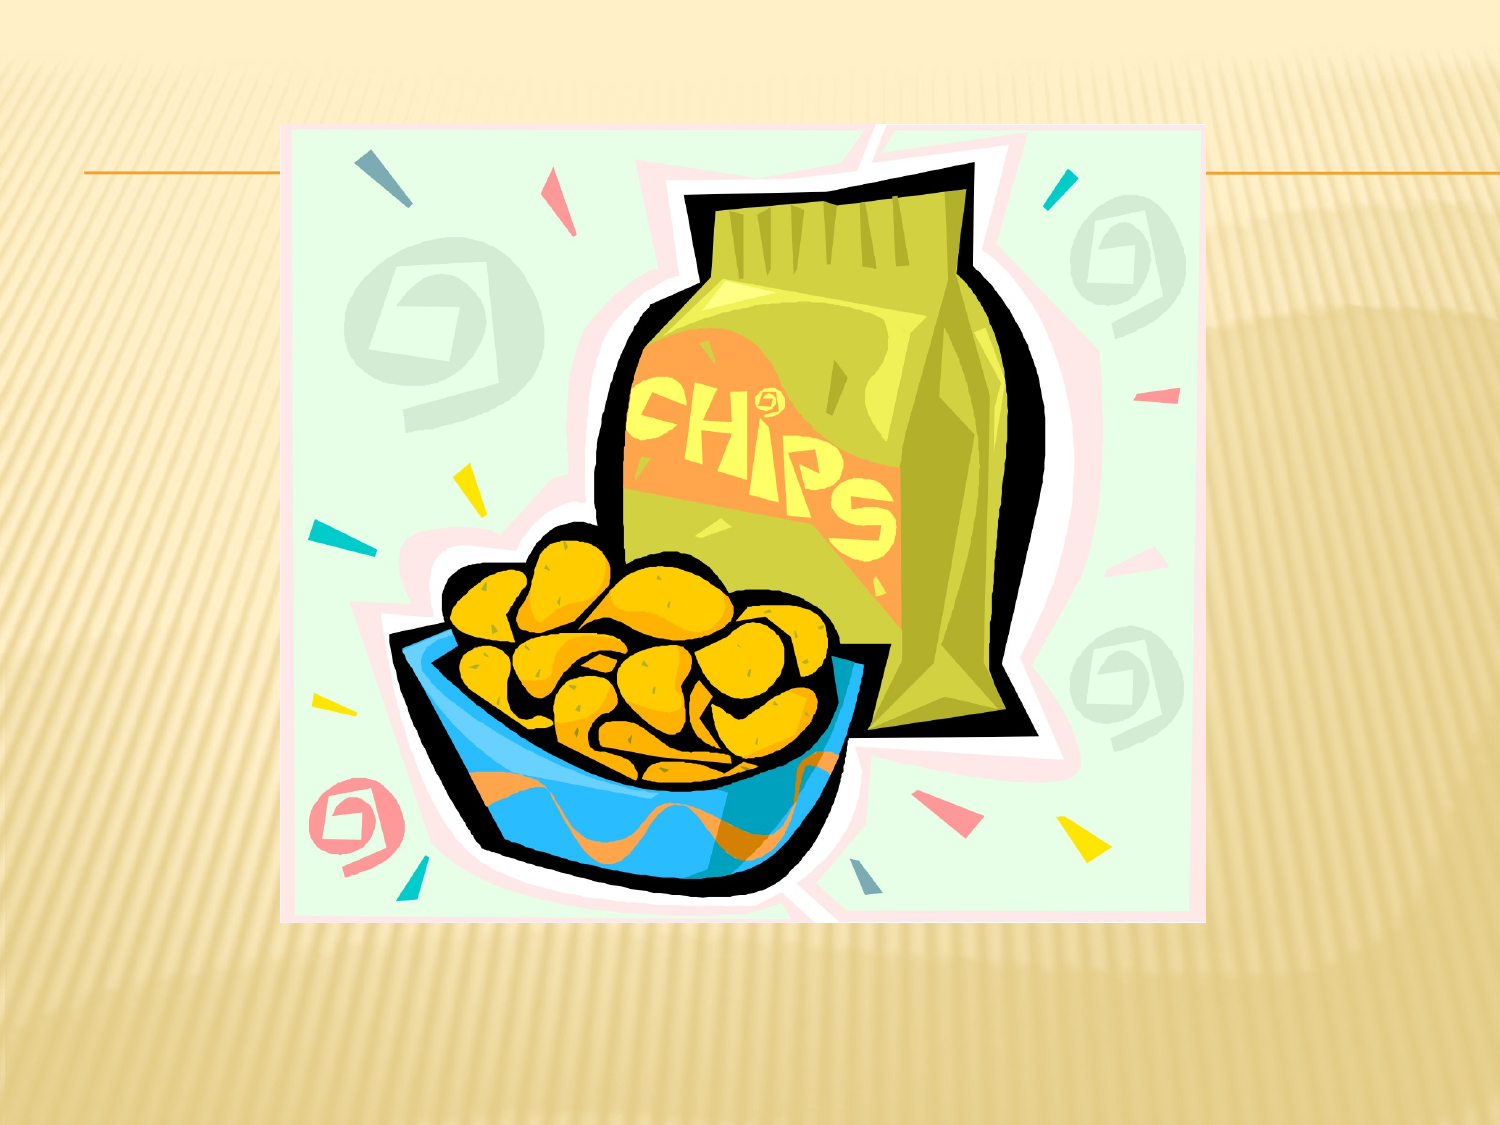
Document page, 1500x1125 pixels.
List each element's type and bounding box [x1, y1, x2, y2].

picture [280, 124, 1206, 923]
